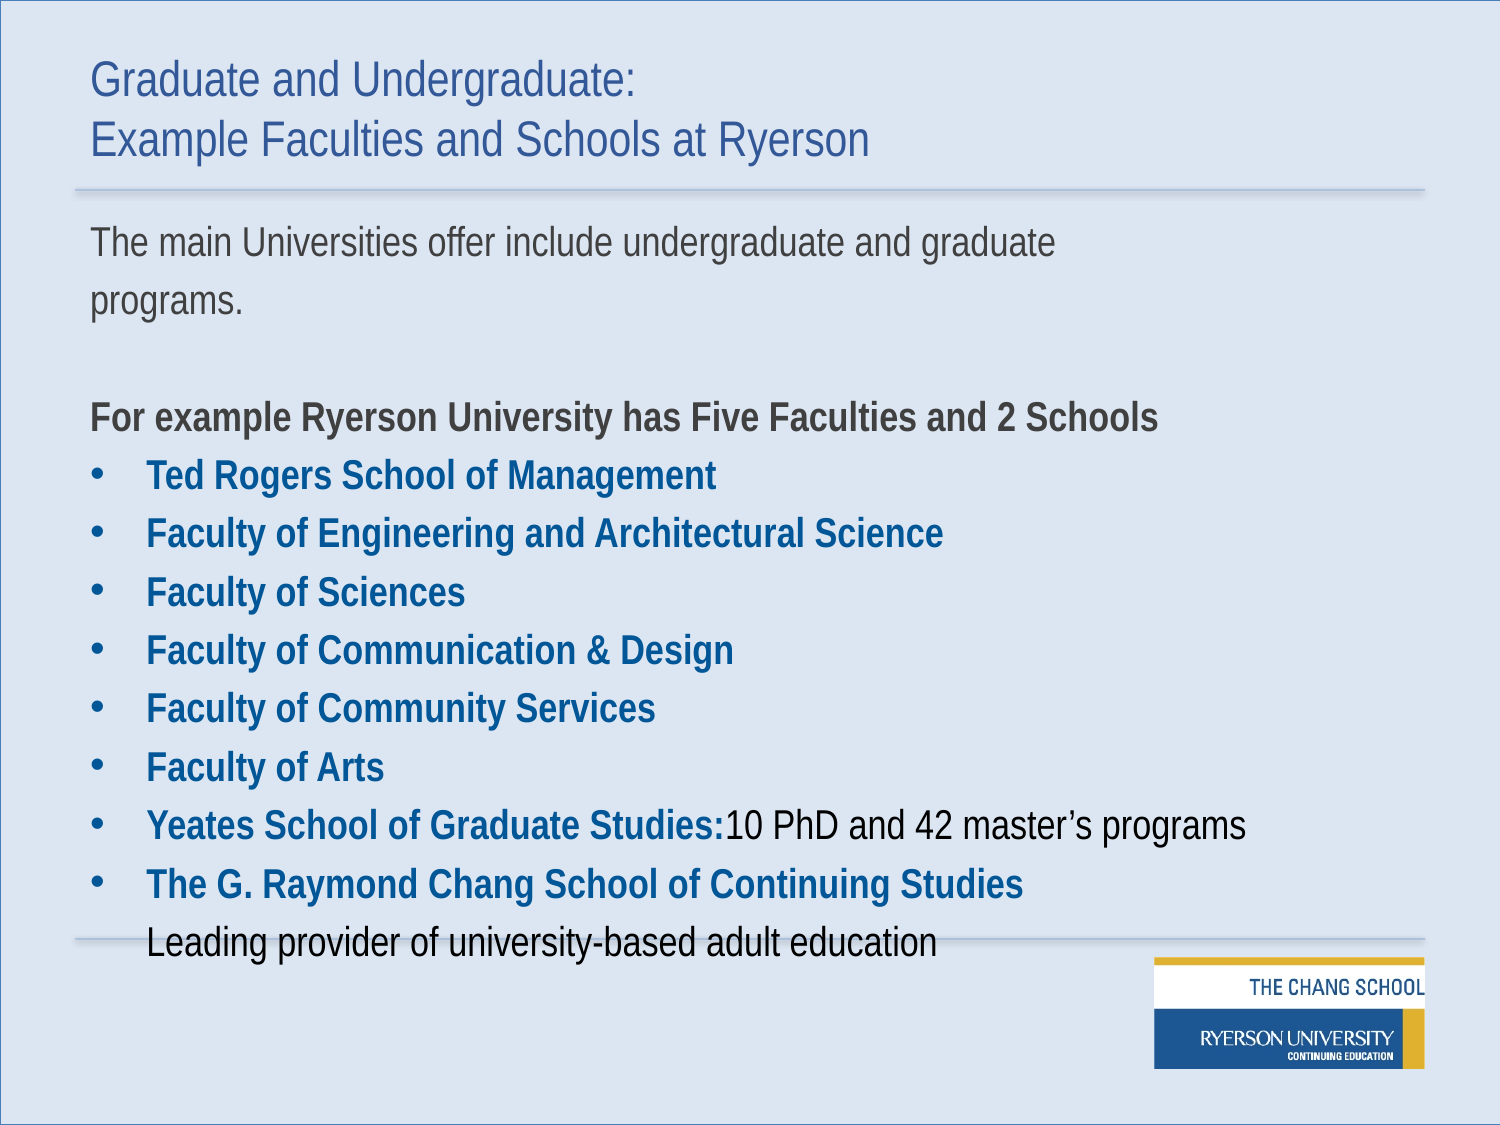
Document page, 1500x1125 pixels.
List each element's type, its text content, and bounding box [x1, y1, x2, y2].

title Graduate and Undergraduate: Example Faculties and Schools at Ryerson [74, 44, 1426, 169]
list The main Universities offer include undergraduate and graduate programs. For example Ryerson University has Five Faculties and 2 Schools Ted Rogers School of Management Faculty of Engineering and Architectural Science Faculty of Sciences Faculty of Communication & Design Faculty of Community Services Faculty of Arts Yeates School of Graduate Studies:10 PhD and 42 master’s programs The G. Raymond Chang School of Continuing Studies Leading provider of university-based adult education [74, 206, 1467, 1075]
